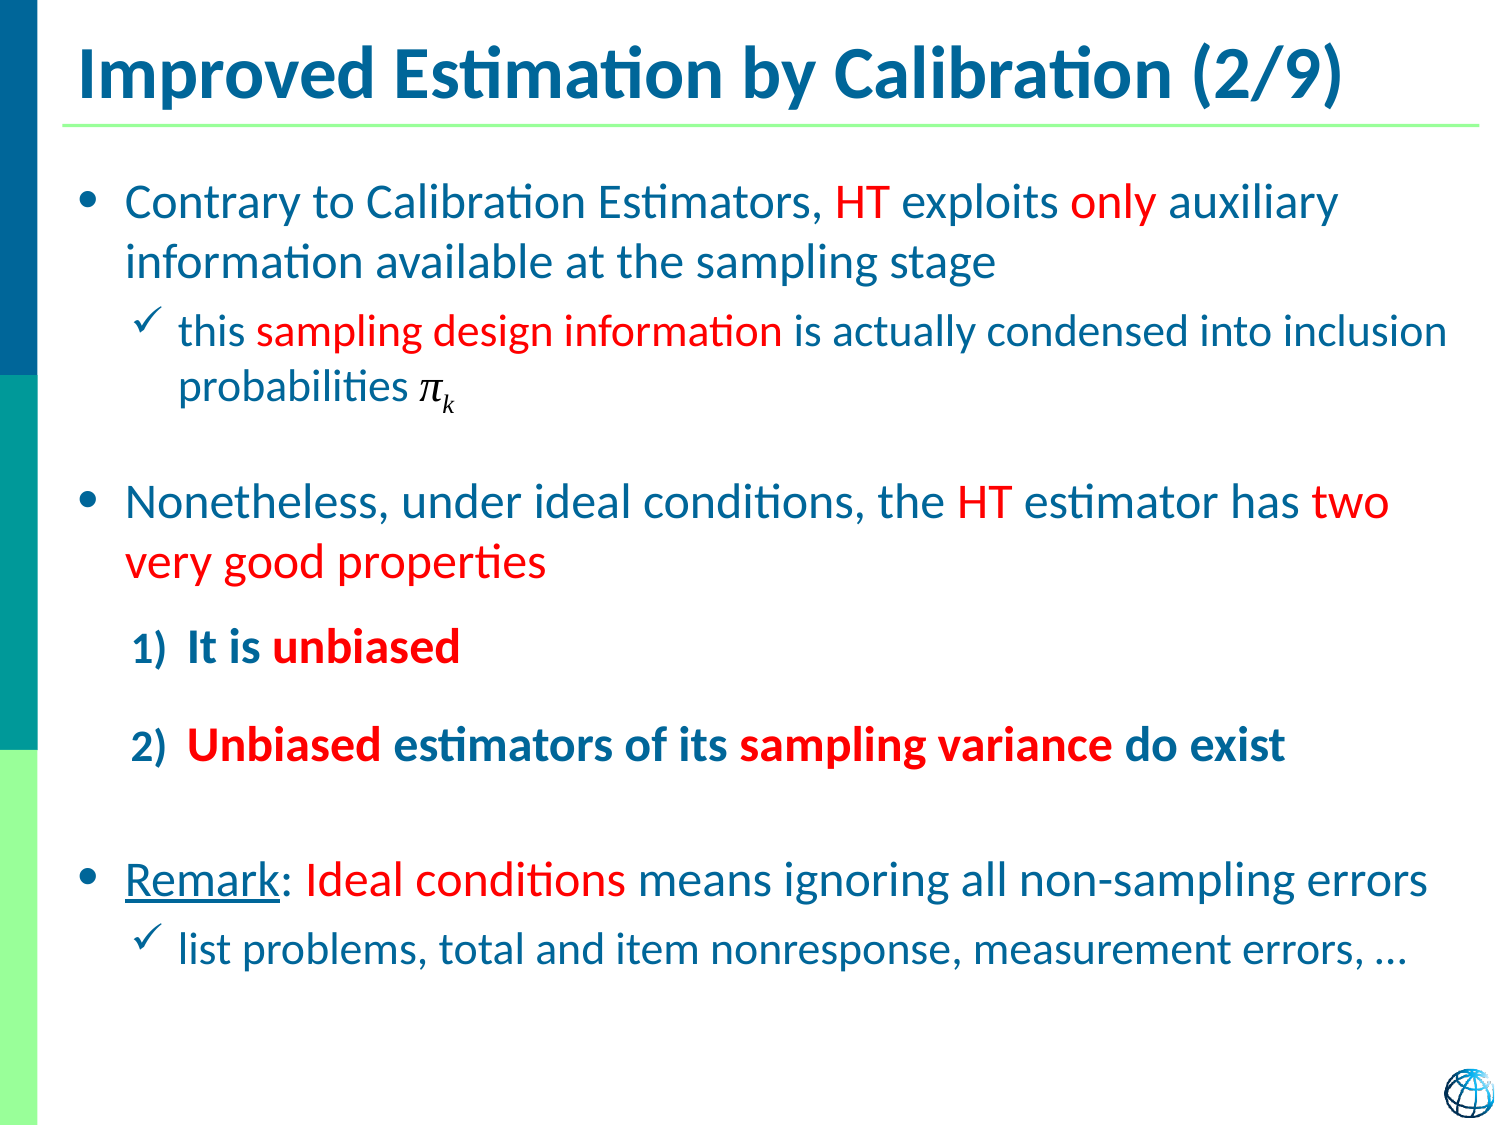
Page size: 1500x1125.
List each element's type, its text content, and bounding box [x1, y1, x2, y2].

picture [1444, 1068, 1495, 1118]
picture [1460, 1078, 1468, 1084]
title Improved Estimation by Calibration (2/9) [62, 19, 1480, 121]
list Contrary to Calibration Estimators, HT exploits only auxiliary information available at the sampling stage this sampling design information is actually condensed into inclusion probabilities πk Nonetheless, under ideal conditions, the HT estimator has two very good properties It is unbiased Unbiased estimators of its sampling variance do exist Remark: Ideal conditions means ignoring all non-sampling errors list problems, total and item nonresponse, measurement errors, … [62, 160, 1480, 1047]
picture [1468, 1068, 1495, 1106]
